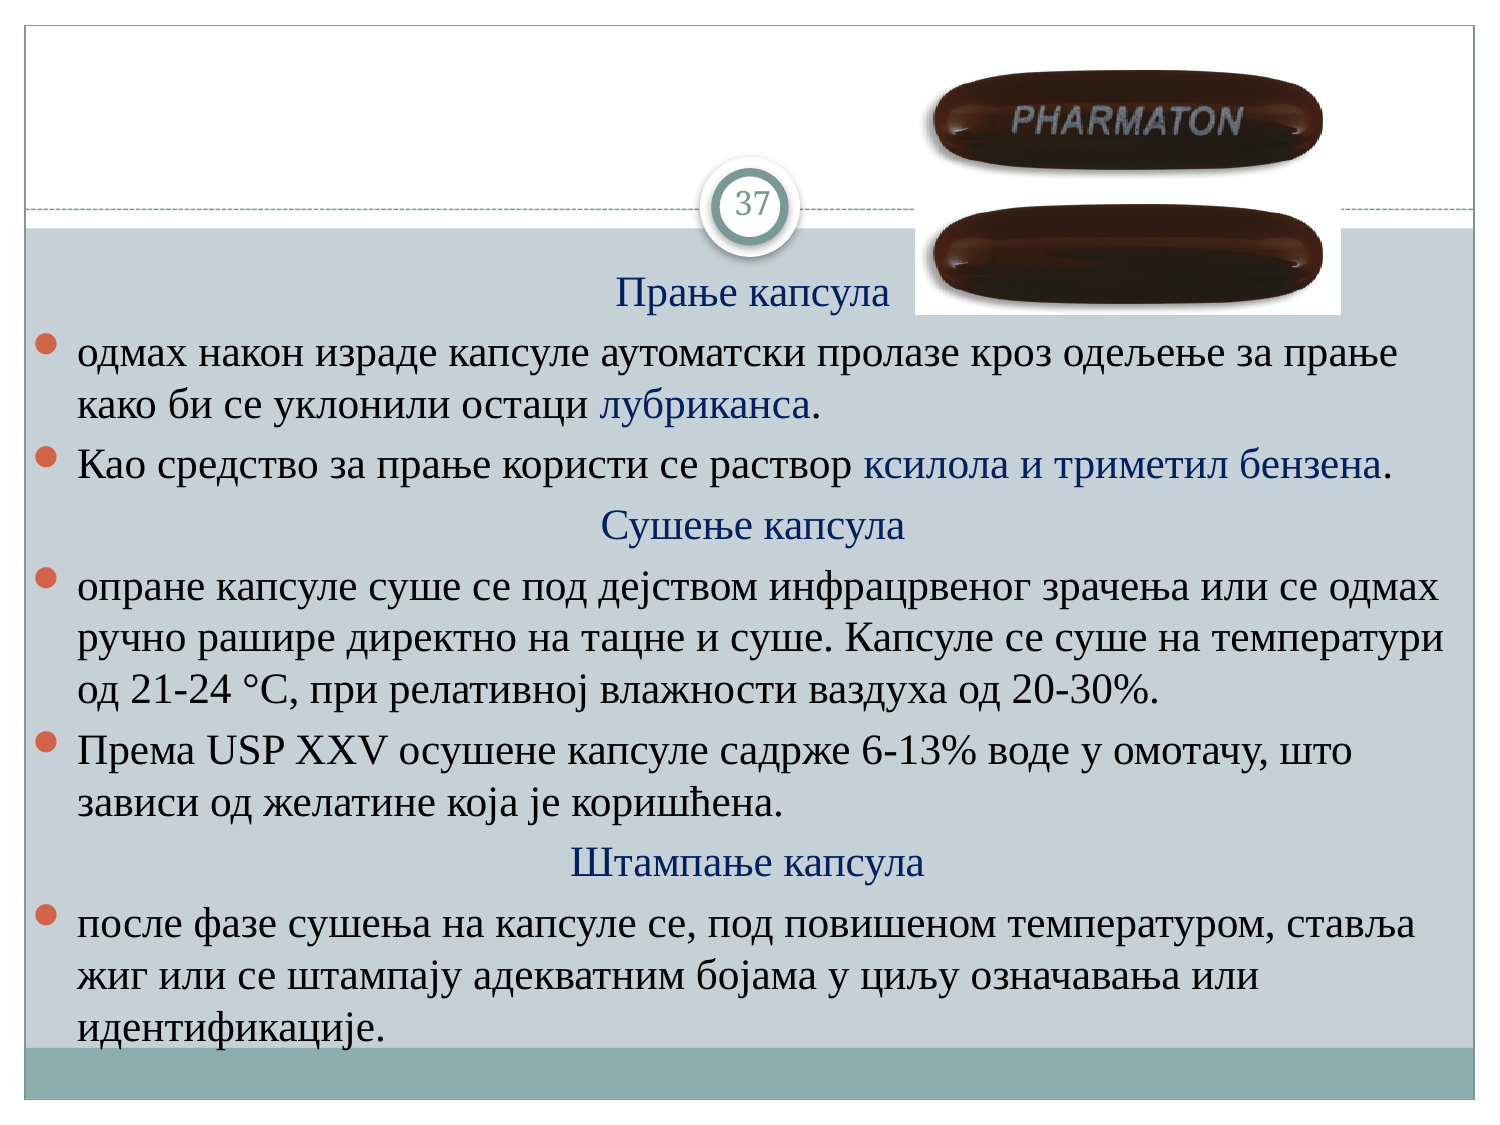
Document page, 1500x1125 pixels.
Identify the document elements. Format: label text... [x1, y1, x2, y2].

list Прање капсула одмах након израде капсуле аутоматски пролазе кроз одељење за прање како би се уклонили остаци лубриканса. Као средство за прање користи се раствор ксилола и триметил бензена. Сушење капсула опране капсуле суше се под дејством инфрацрвеног зрачења или се одмах ручно рашире директно на тацне и суше. Капсуле се суше на температури од 21-24 °C, при релативној влажности ваздуха од 20-30%. Према USP XXV осушене капсуле садрже 6-13% воде у омотачу, што зависи од желатине која је коришћена. Штампање капсула после фазе сушења на капсуле се, под повишеном температуром, ставља жиг или се штампају адекватним бојама у циљу означавања или идентификације. [17, 255, 1489, 1061]
slide_number 37 [715, 168, 791, 241]
picture [915, 58, 1341, 315]
